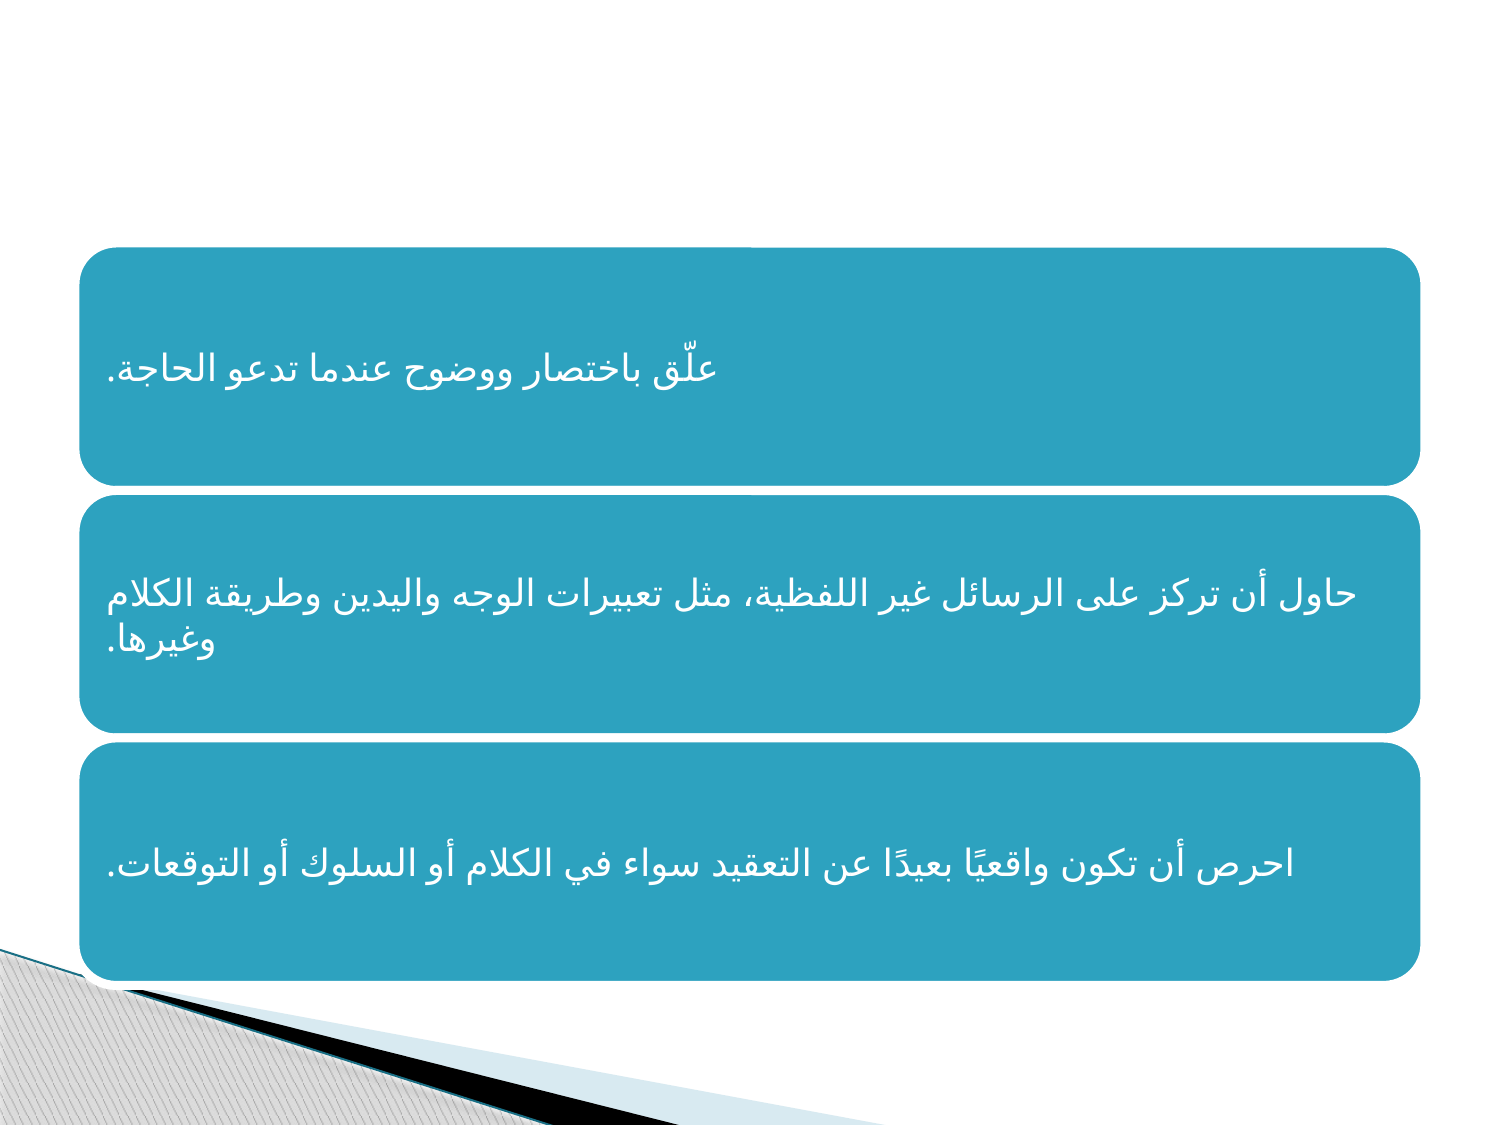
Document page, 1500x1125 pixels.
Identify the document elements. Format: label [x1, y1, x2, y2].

list [74, 242, 1426, 986]
